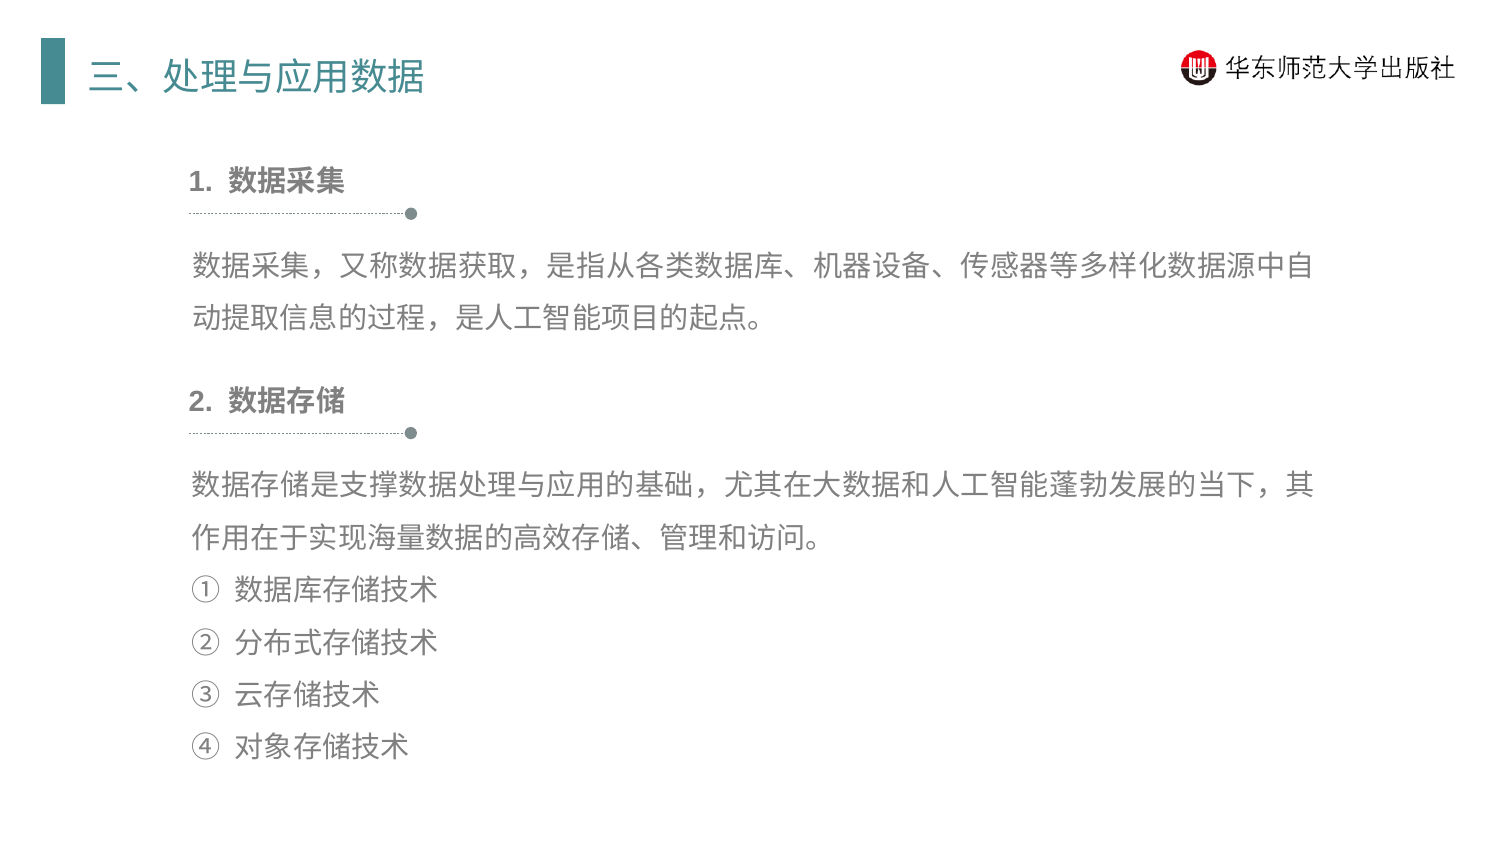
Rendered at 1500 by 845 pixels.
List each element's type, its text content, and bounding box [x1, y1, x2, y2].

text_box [176, 374, 1331, 775]
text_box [177, 155, 1332, 344]
text_box 三、处理与应用数据 [76, 47, 615, 104]
picture [1181, 38, 1485, 86]
